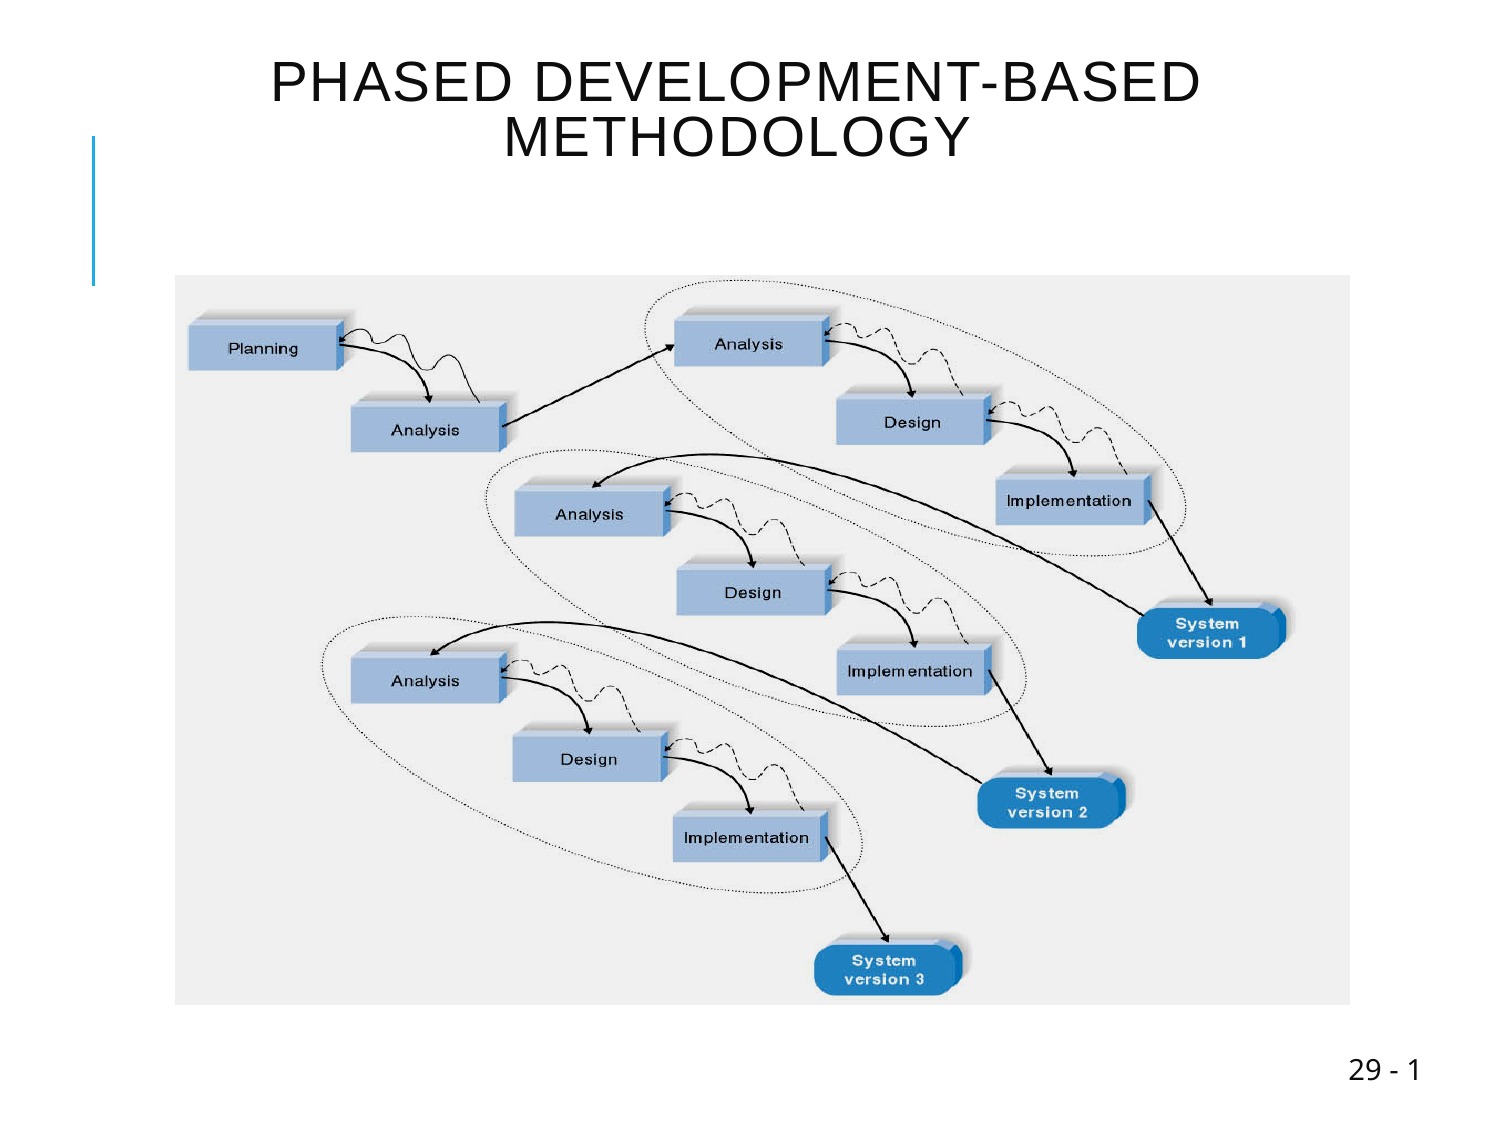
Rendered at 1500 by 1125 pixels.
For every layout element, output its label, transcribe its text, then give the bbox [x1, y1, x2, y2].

picture [174, 274, 1351, 1005]
slide_number 1 - 29 [1333, 1061, 1454, 1107]
title Phased Development-based Methodology [50, 50, 1425, 175]
